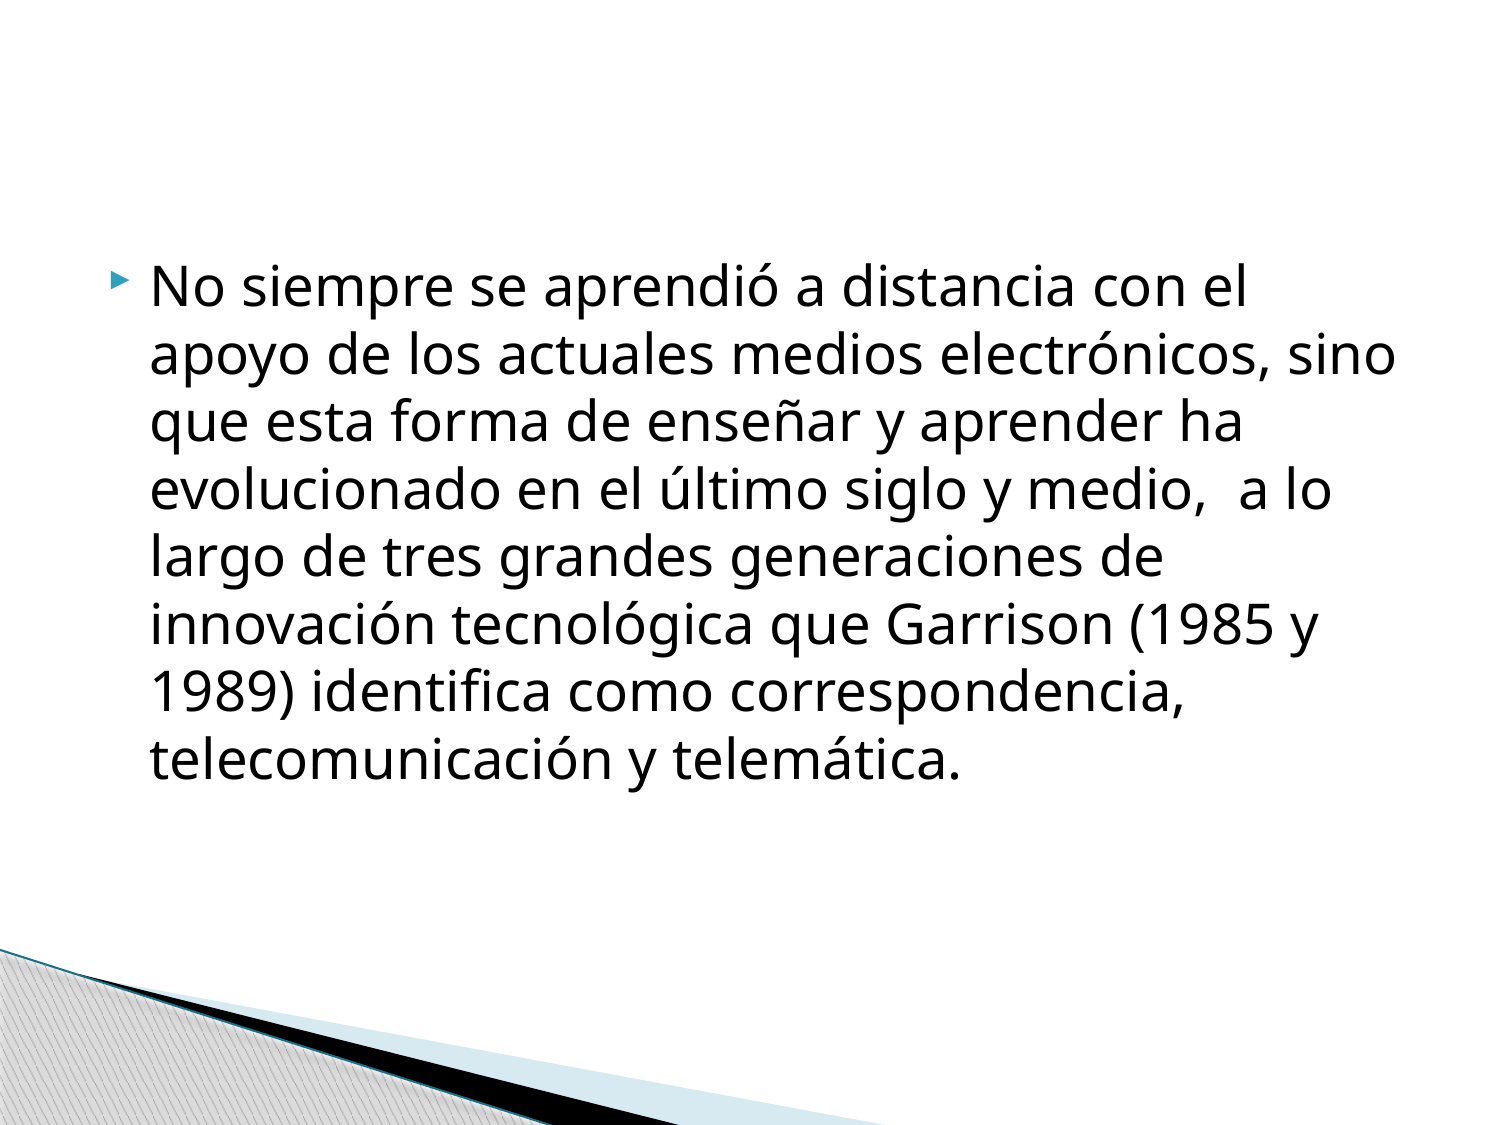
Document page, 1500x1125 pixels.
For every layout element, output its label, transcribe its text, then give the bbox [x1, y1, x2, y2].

list No siempre se aprendió a distancia con el apoyo de los actuales medios electrónicos, sino que esta forma de enseñar y aprender ha evolucionado en el último siglo y medio, a lo largo de tres grandes generaciones de innovación tecnológica que Garrison (1985 y 1989) identifica como correspondencia, telecomunicación y telemática. [75, 243, 1425, 986]
